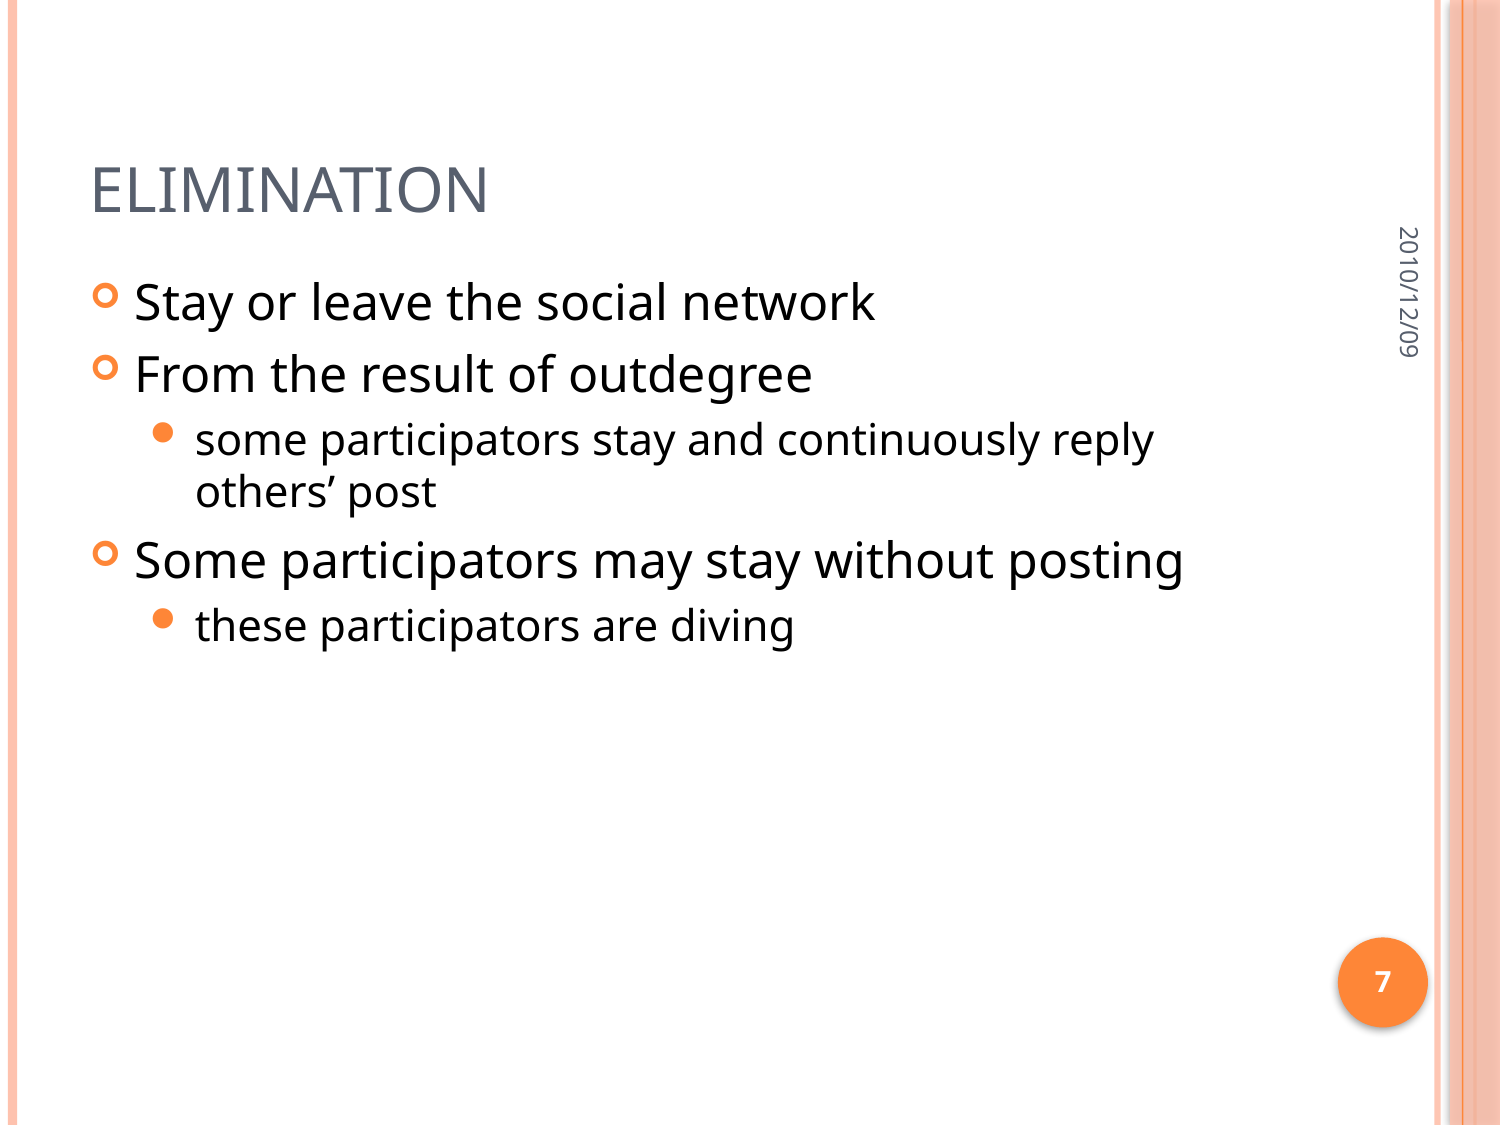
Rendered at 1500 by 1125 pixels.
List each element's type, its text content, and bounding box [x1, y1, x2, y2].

title Elimination [75, 45, 1300, 233]
list Stay or leave the social network From the result of outdegree some participators stay and continuously reply others’ post Some participators may stay without posting these participators are diving [75, 262, 1300, 1062]
slide_number 7 [1333, 940, 1434, 1027]
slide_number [1378, 43, 1442, 374]
